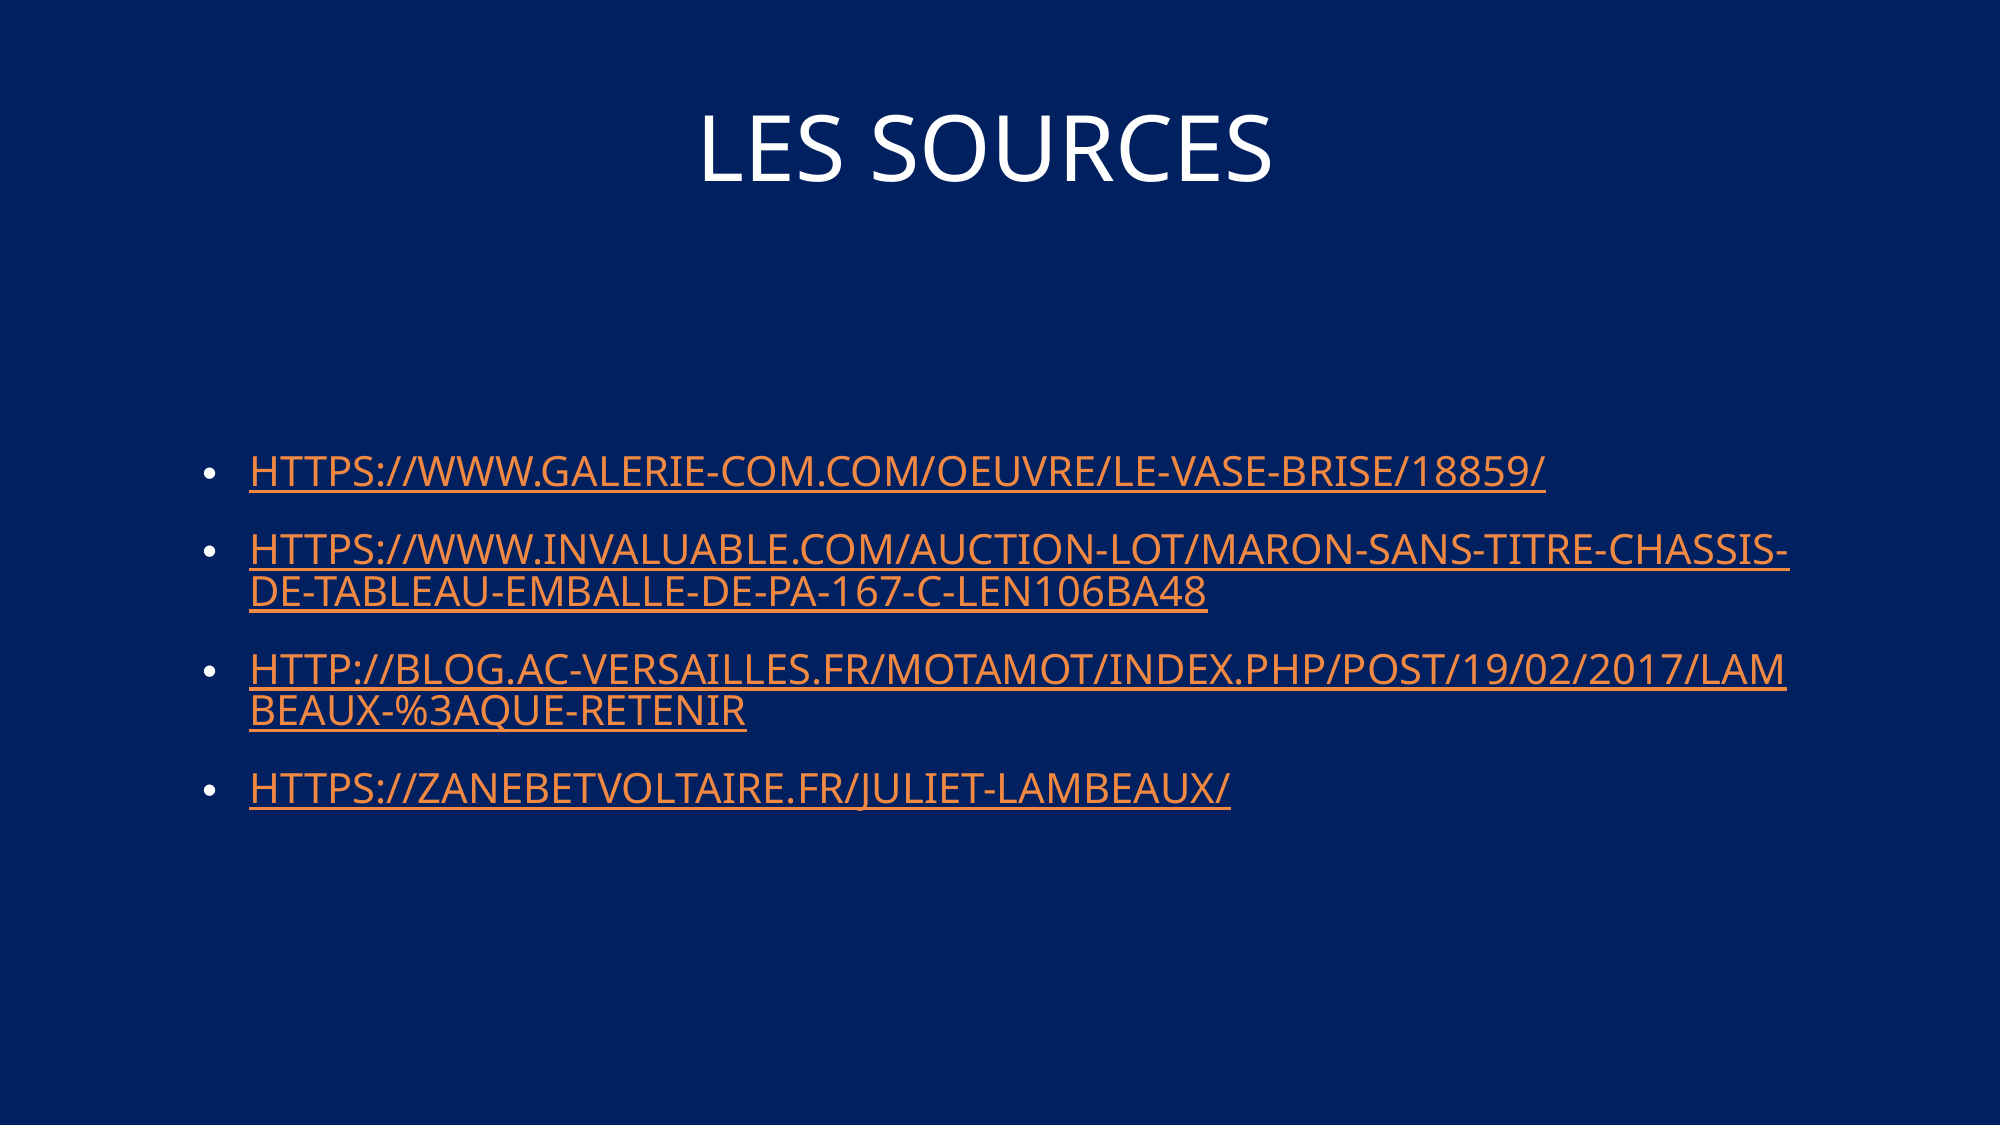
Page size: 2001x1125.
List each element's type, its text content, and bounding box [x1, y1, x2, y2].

list https://www.galerie-com.com/oeuvre/le-vase-brise/18859/ https://www.invaluable.com/auction-lot/maron-sans-titre-chassis-de-tableau-emballe-de-pa-167-c-len106ba48 http://blog.ac-versailles.fr/motamot/index.php/post/19/02/2017/Lambeaux-%3Aque-retenir https://zanebetvoltaire.fr/juliet-lambeaux/ [187, 437, 1813, 950]
title Les sources [681, 43, 1319, 248]
